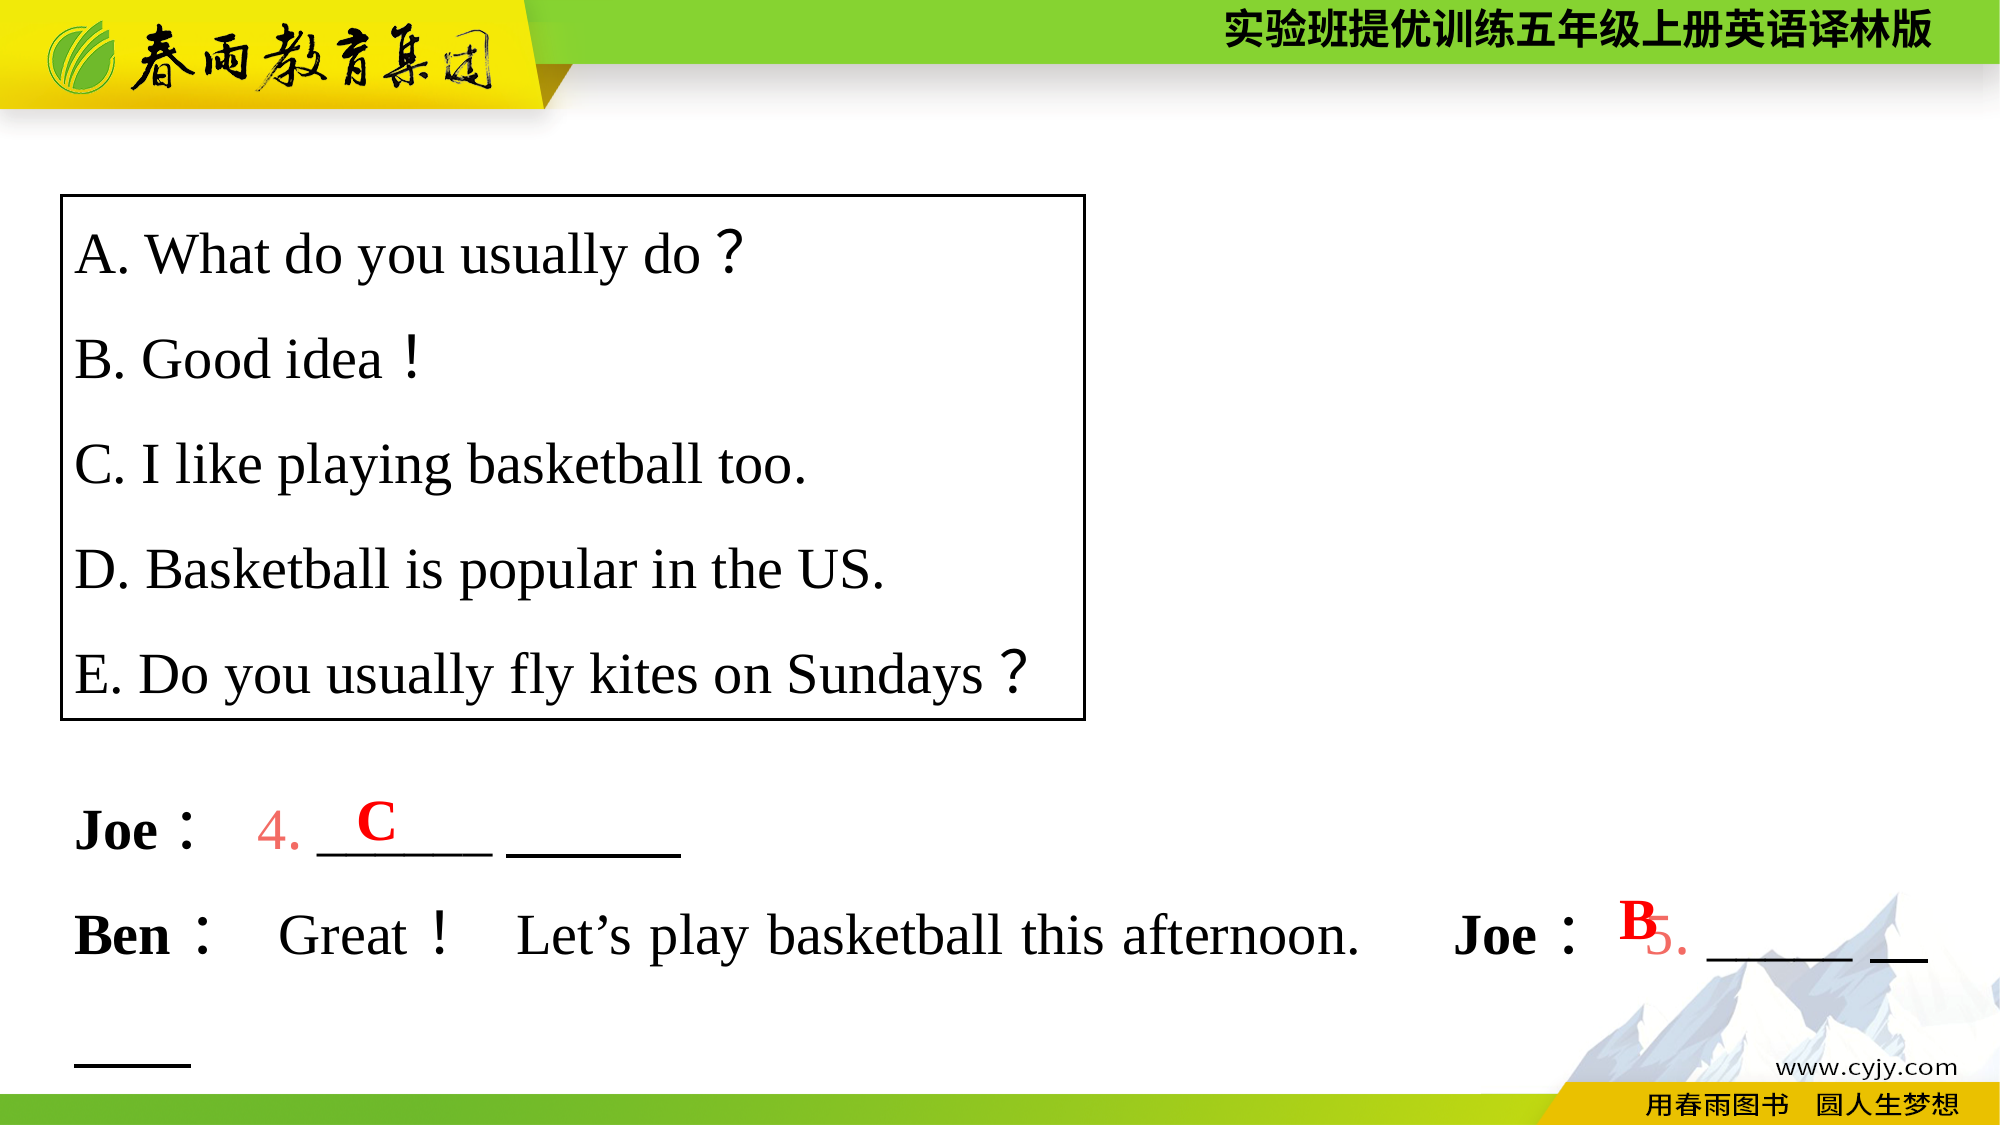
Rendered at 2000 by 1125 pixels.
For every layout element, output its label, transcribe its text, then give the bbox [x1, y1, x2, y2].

list Joe： 4. ______ Ben： Great！ Let’s play basketball this afternoon. Joe： 5. _____ [59, 748, 1944, 976]
text_box A. What do you usually do？ B. Good idea！ C. I like playing basketball too. D. Basketball is popular in the US. E. Do you usually fly kites on Sundays？ [59, 172, 1944, 713]
text_box [61, 195, 1085, 720]
text_box B [1604, 873, 1674, 959]
text_box C [342, 775, 414, 860]
picture [0, 0, 2000, 1125]
